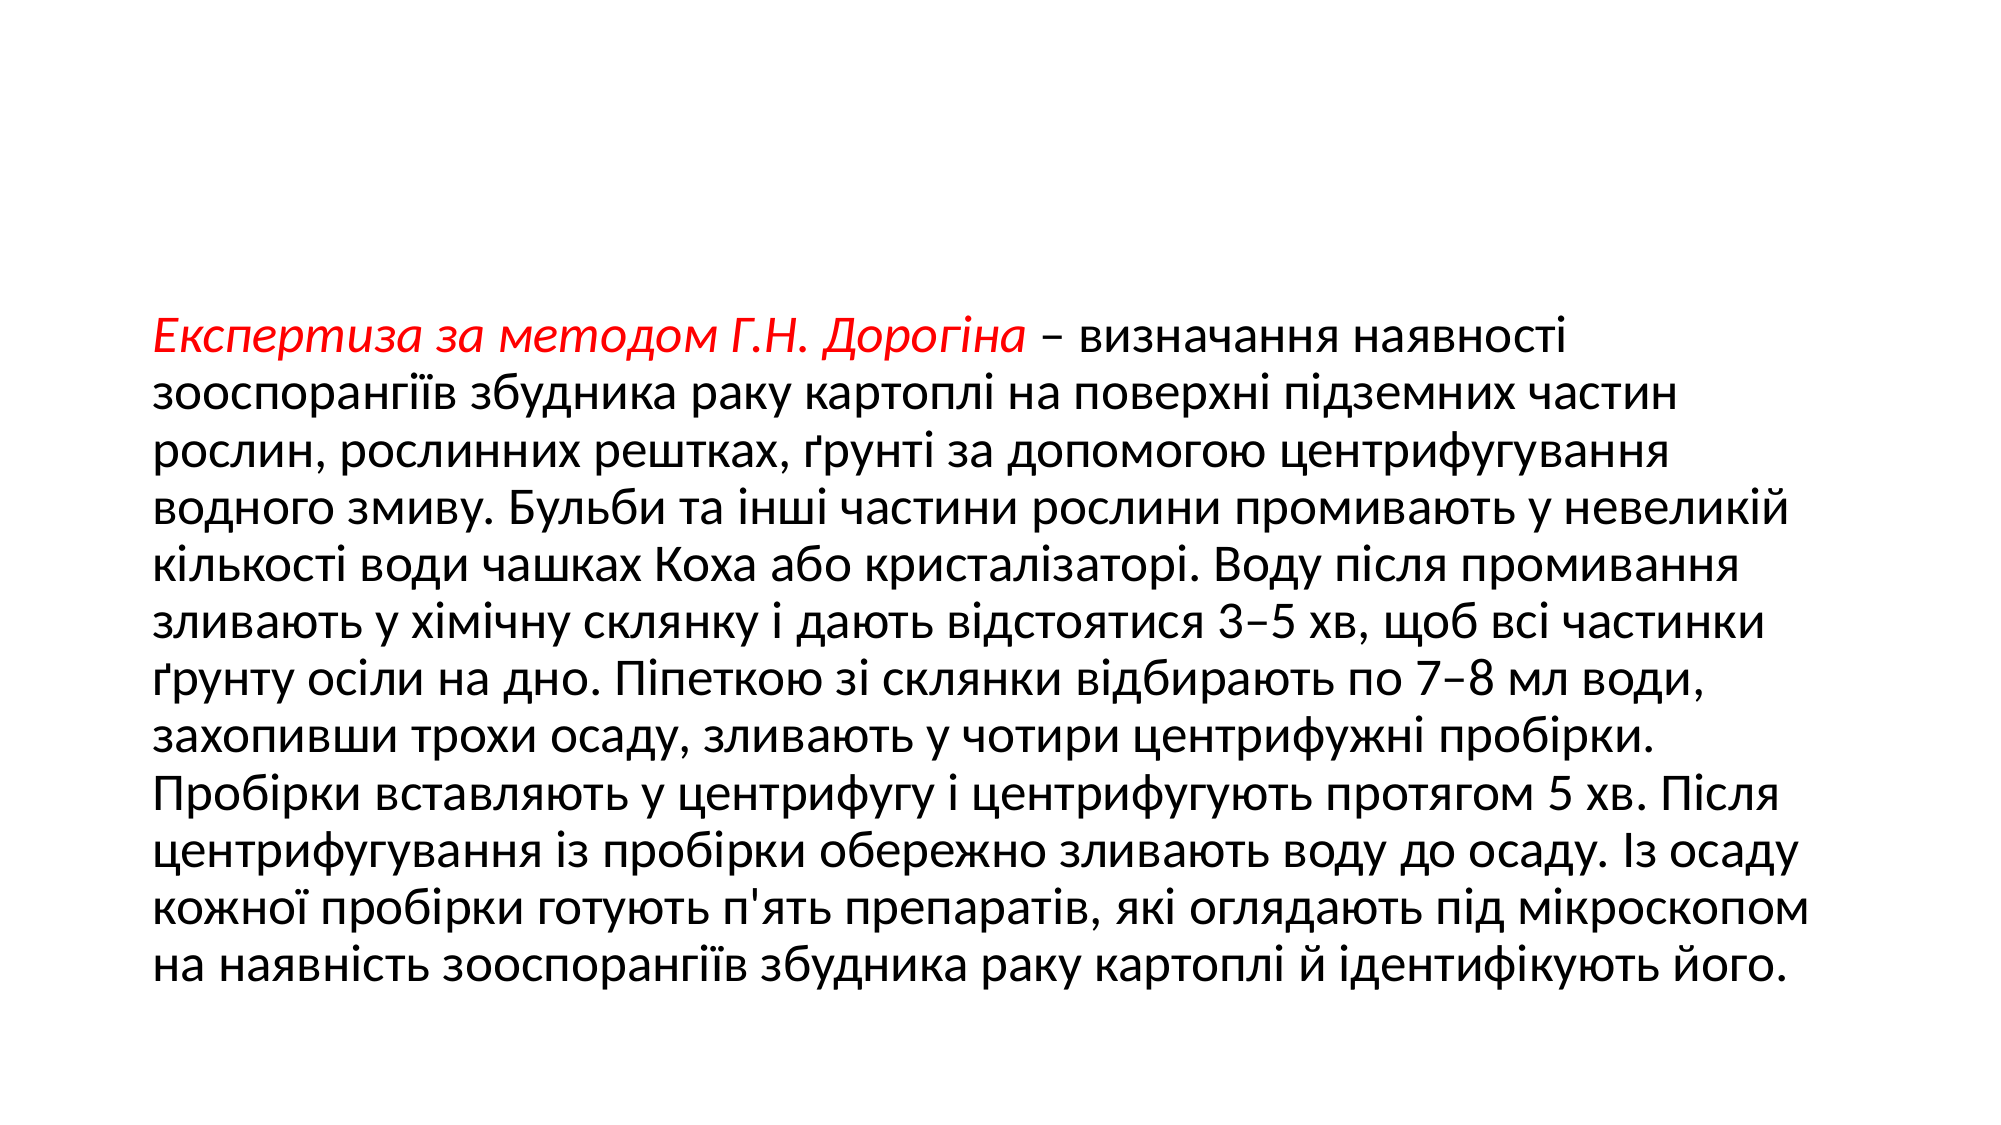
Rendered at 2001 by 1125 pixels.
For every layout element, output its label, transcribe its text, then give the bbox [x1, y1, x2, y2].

list Експертиза за методом Г.Н. Дорогіна – визначання наявності зооспорангіїв збудника раку картоплі на поверхні підземних частин рослин, рослинних рештках, ґрунті за допомогою центрифугування водного змиву. Бульби та інші частини рослини промивають у невеликій кількості води чашках Коха або кристалізаторі. Воду після промивання зливають у хімічну склянку і дають відстоятися 3–5 хв, щоб всі частинки ґрунту осіли на дно. Піпеткою зі склянки відбирають по 7–8 мл води, захопивши трохи осаду, зливають у чотири центрифужні пробірки. Пробірки вставляють у центрифугу і центрифугують протягом 5 хв. Після центрифугування із пробірки обережно зливають воду до осаду. Із осаду кожної пробірки готують п'ять препаратів, які оглядають під мікроскопом на наявність зооспорангіїв збудника раку картоплі й ідентифікують його. [137, 299, 1863, 1014]
